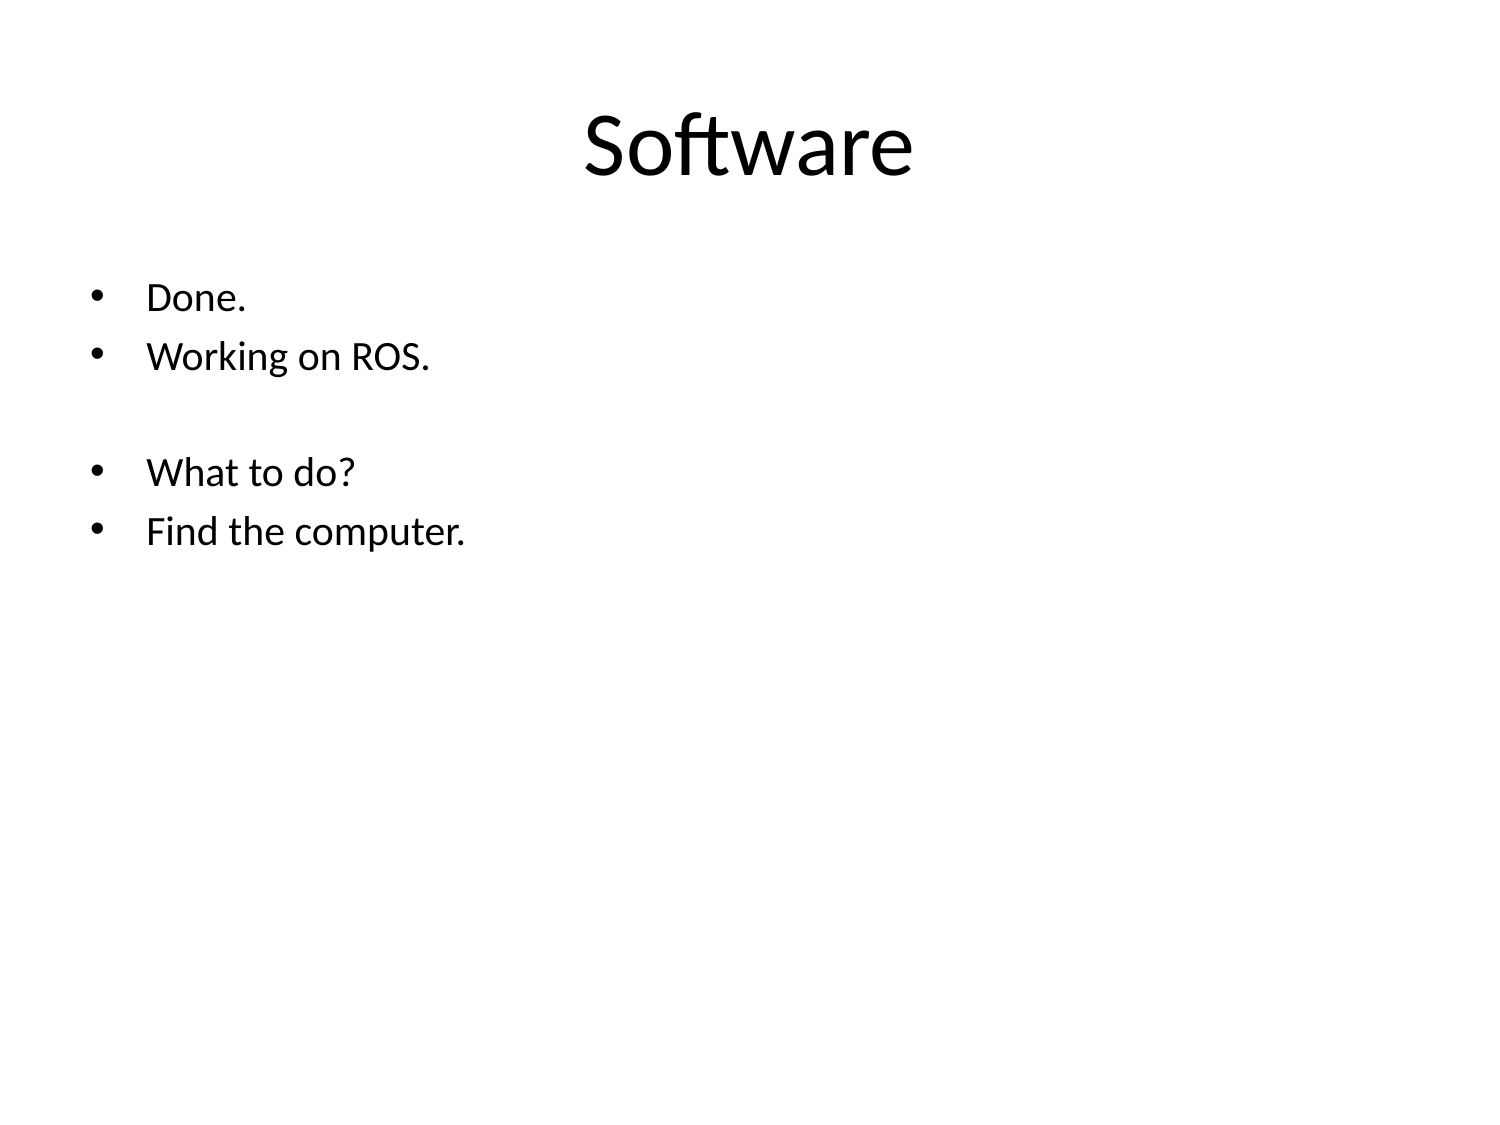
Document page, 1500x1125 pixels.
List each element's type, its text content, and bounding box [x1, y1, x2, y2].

title Software [75, 45, 1425, 233]
list Done. Working on ROS. What to do? Find the computer. [75, 262, 1425, 1005]
